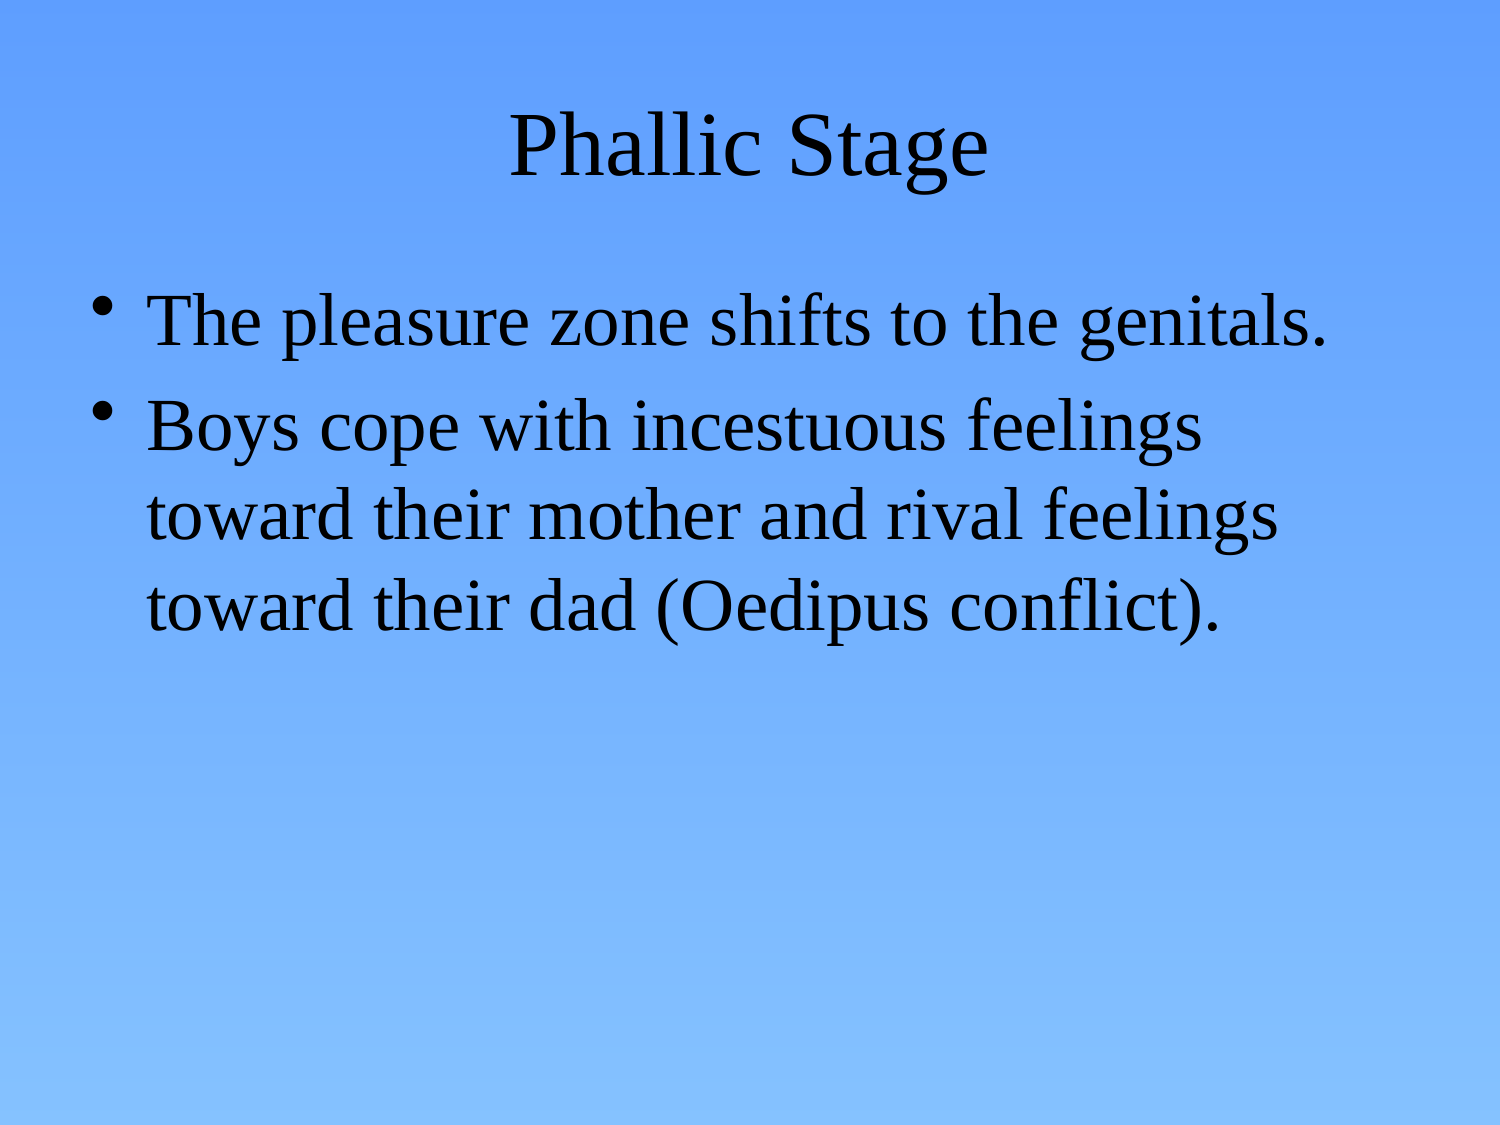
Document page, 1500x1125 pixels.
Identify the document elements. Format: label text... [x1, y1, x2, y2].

title Phallic Stage [74, 44, 1426, 233]
list The pleasure zone shifts to the genitals. Boys cope with incestuous feelings toward their mother and rival feelings toward their dad (Oedipus conflict). [74, 262, 1388, 1006]
